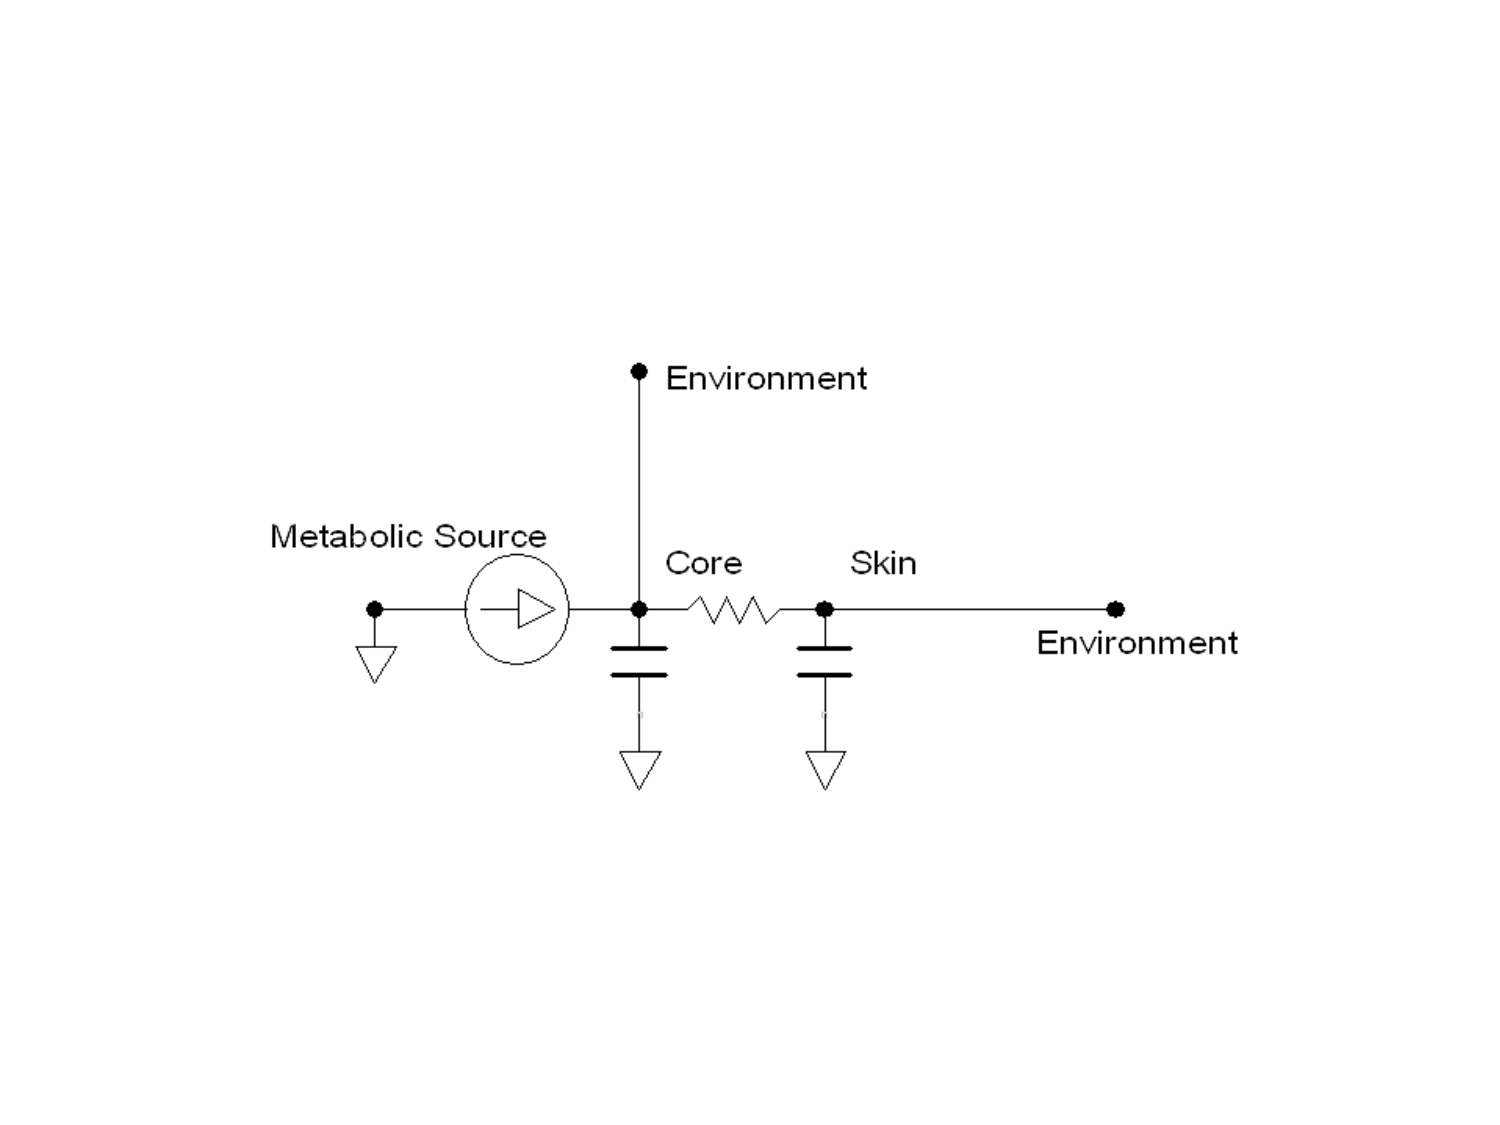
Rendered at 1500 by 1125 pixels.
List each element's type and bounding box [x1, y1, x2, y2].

picture [260, 349, 1252, 804]
